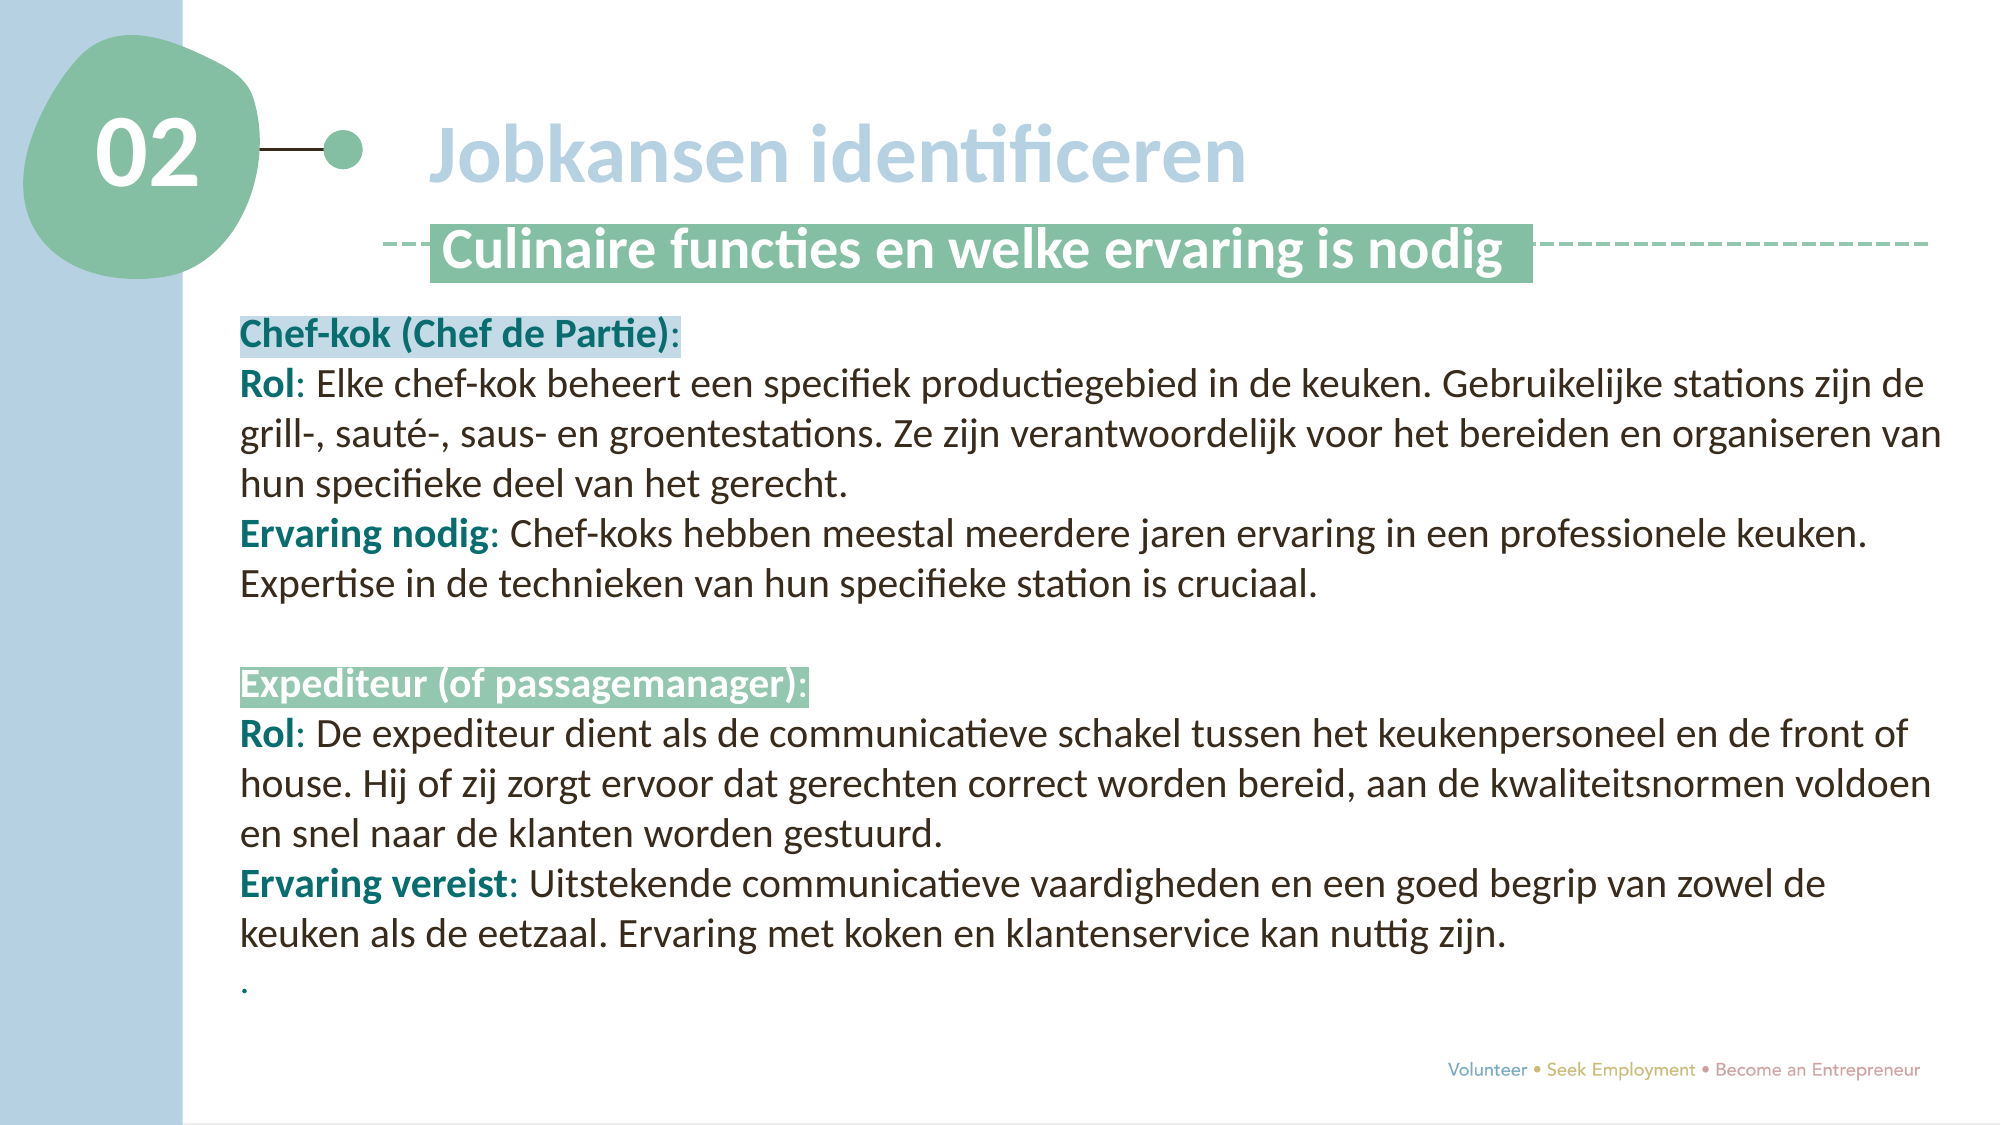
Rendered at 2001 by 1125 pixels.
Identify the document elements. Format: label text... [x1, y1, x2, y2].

text_box [0, 0, 184, 1125]
text_box [55, 35, 249, 88]
text_box [34, 230, 234, 280]
text_box Culinaire functies en welke ervaring is nodig: [414, 202, 1707, 243]
text_box Culinaire functies en welke ervaring is nodig: [414, 244, 1707, 288]
text_box Jobkansen identificeren [414, 108, 1675, 202]
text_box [110, 129, 363, 170]
text_box 02 [21, 88, 275, 230]
text_box Chef-kok (Chef de Partie): Rol: Elke chef-kok beheert een specifiek productiegebied in de keuken. Gebruikelijke stations zijn de grill-, sauté-, saus- en groentestations. Ze zijn verantwoordelijk voor het bereiden en organiseren van hun specifieke deel van het gerecht. Ervaring nodig: Chef-koks hebben meestal meerdere jaren ervaring in een professionele keuken. Expertise in de technieken van hun specifieke station is cruciaal. Expediteur (of passagemanager): Rol: De expediteur dient als de communicatieve schakel tussen het keukenpersoneel en de front of house. Hij of zij zorgt ervoor dat gerechten correct worden bereid, aan de kwaliteitsnormen voldoen en snel naar de klanten worden gestuurd. Ervaring vereist: Uitstekende communicatieve vaardigheden en een goed begrip van zowel de keuken als de eetzaal. Ervaring met koken en klantenservice kan nuttig zijn. . [225, 298, 1960, 1009]
picture [1418, 1046, 1971, 1103]
